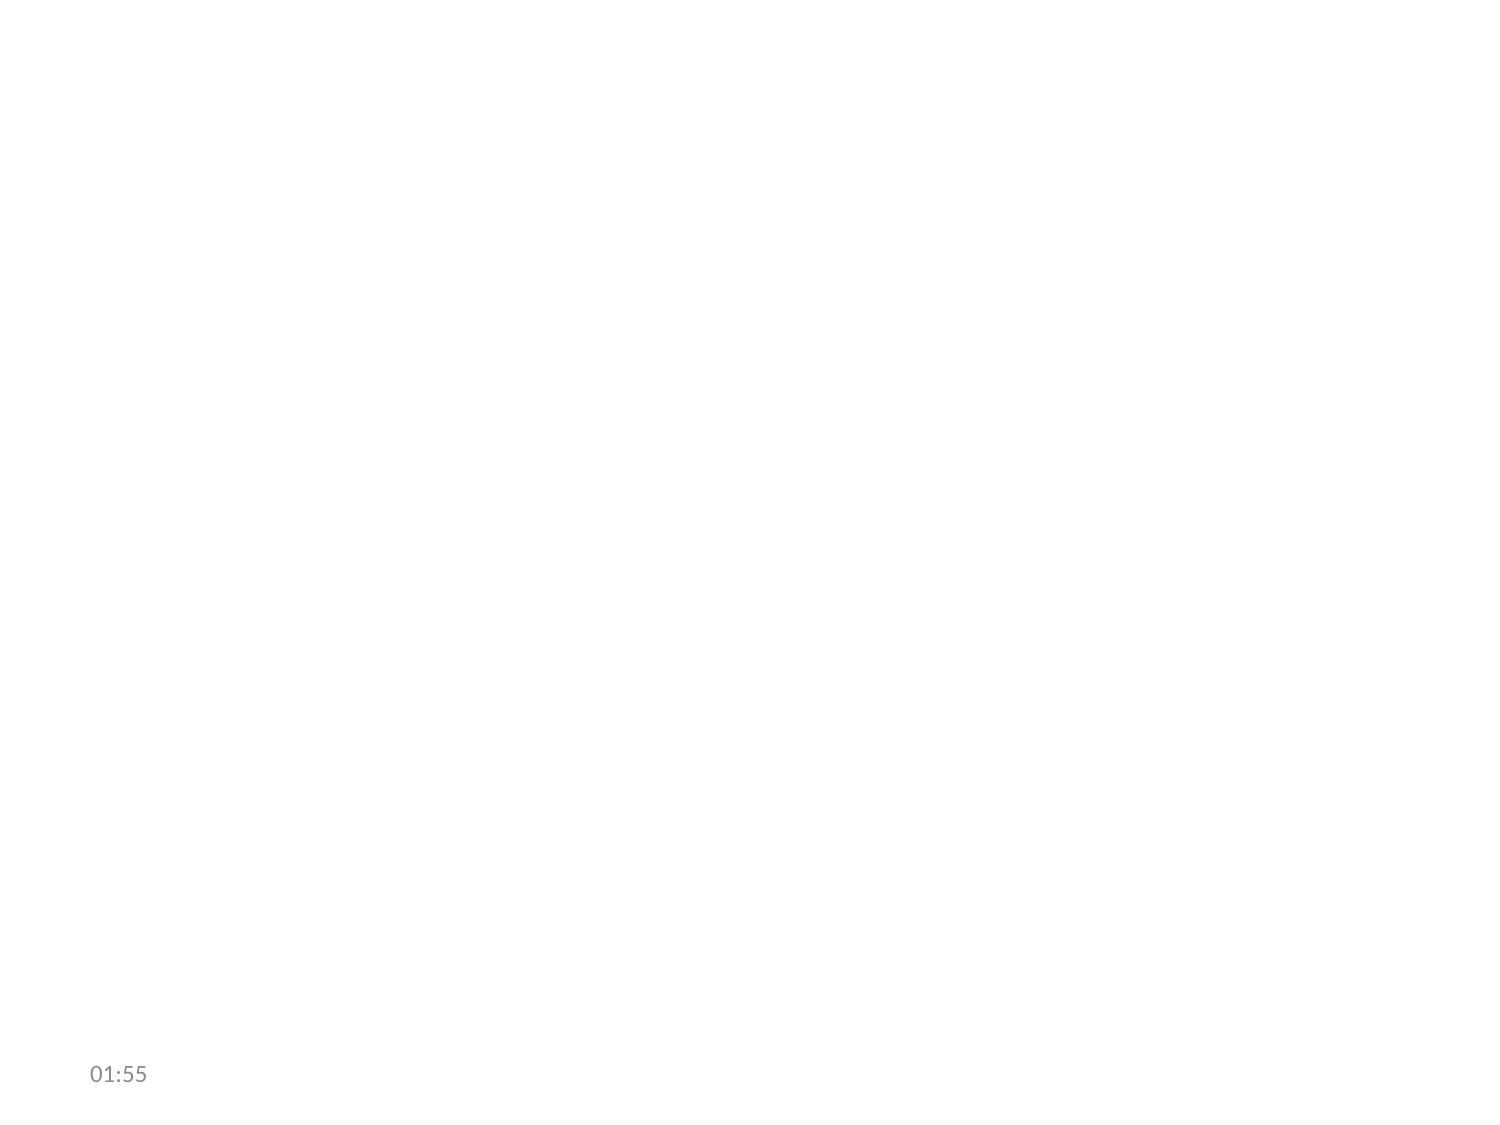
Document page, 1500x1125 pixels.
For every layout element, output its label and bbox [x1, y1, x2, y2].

slide_number [75, 1042, 425, 1103]
